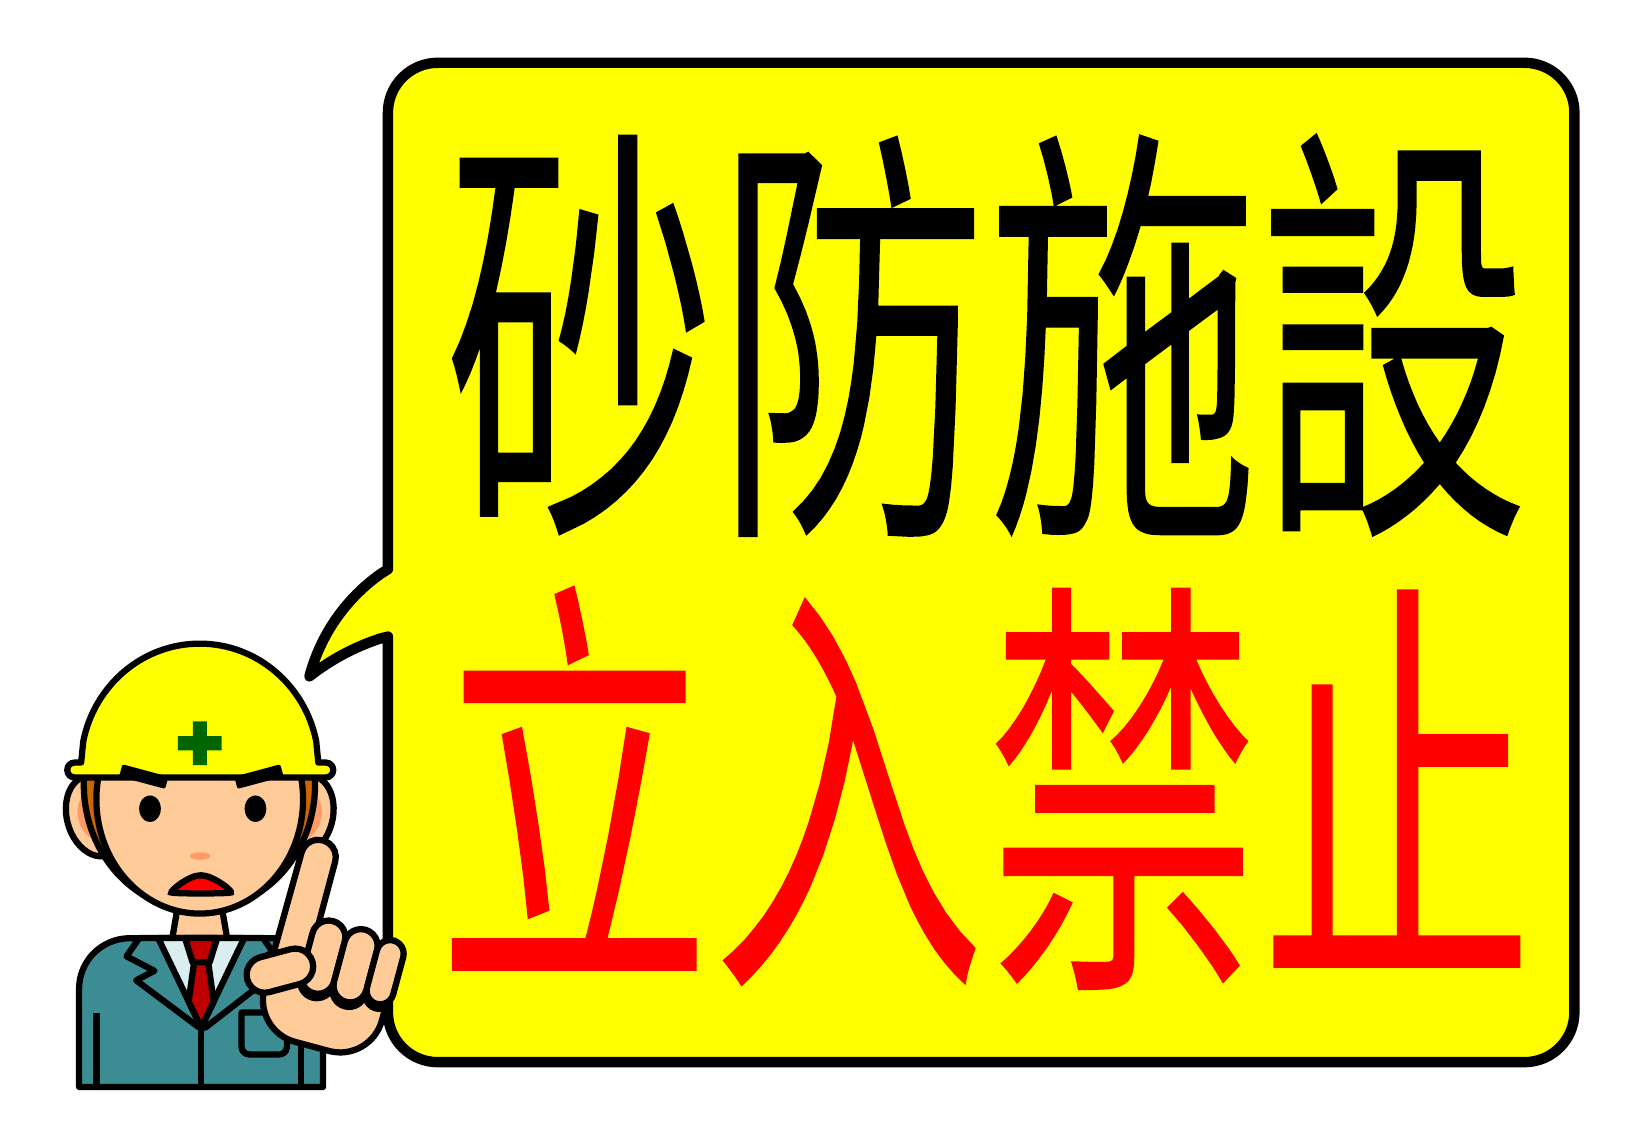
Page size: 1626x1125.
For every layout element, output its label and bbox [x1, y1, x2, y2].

text_box [320, 60, 1577, 1065]
text_box [66, 643, 404, 1088]
